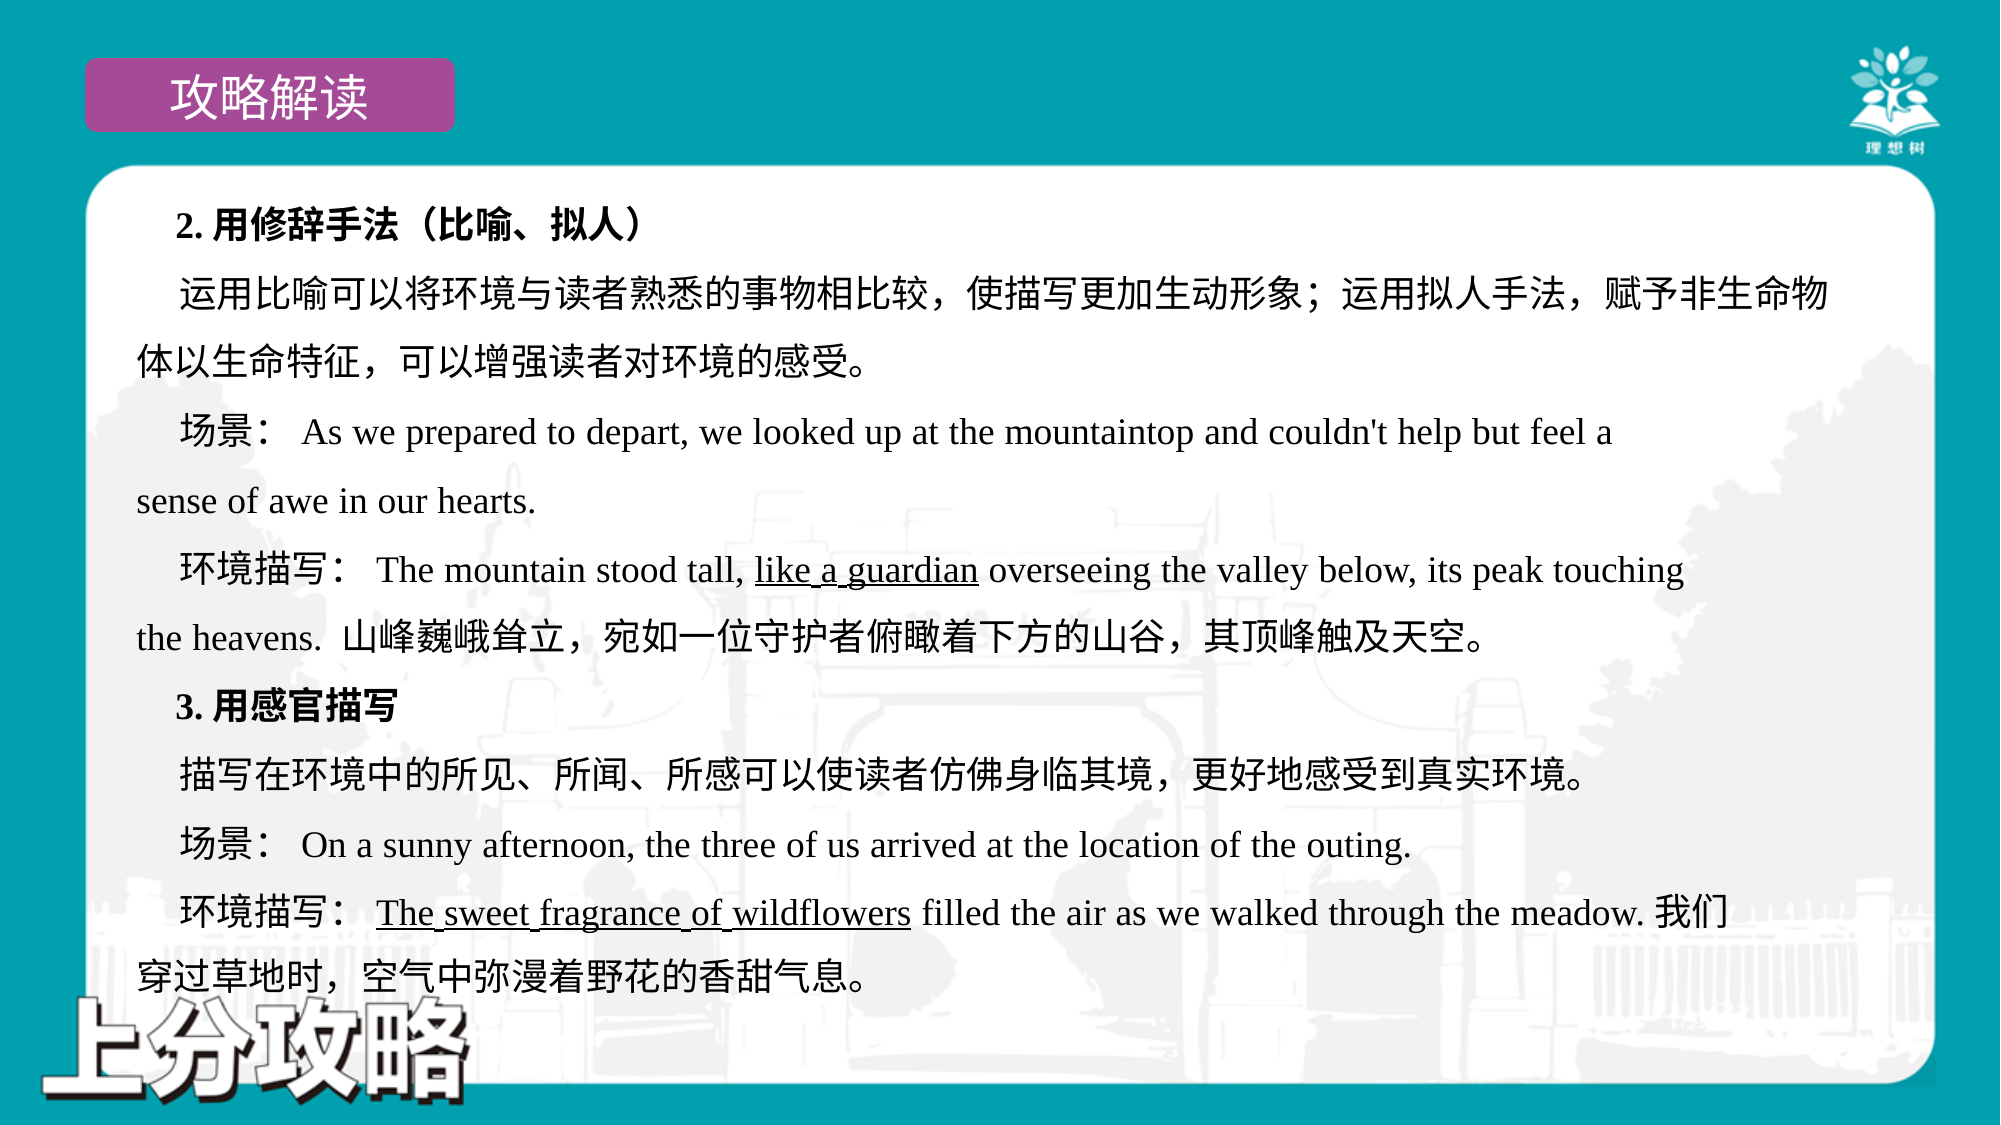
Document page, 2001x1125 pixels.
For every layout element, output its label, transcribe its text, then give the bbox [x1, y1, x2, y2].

text_box 2.用修辞手法（比喻、拟人） 运用比喻可以将环境与读者熟悉的事物相比较，使描写更加生动形象；运用拟人手法，赋予非生命物 体以生命特征，可以增强读者对环境的感受。 场景：As we prepared to depart, we looked up at the mountaintop and couldn't help but feel a sense of awe in our hearts. 环境描写：The mountain stood tall, like a guardian overseeing the valley below, its peak touching the heavens. 山峰巍峨耸立，宛如一位守护者俯瞰着下方的山谷，其顶峰触及天空。 3.用感官描写 描写在环境中的所见、所闻、所感可以使读者仿佛身临其境，更好地感受到真实环境。 场景：On a sunny afternoon, the three of us arrived at the location of the outing. 环境描写：The sweet fragrance of wildflowers filled the air as we walked through the meadow.我们 穿过草地时，空气中弥漫着野花的香甜气息。 [136, 177, 1865, 991]
picture [0, 0, 2000, 1125]
